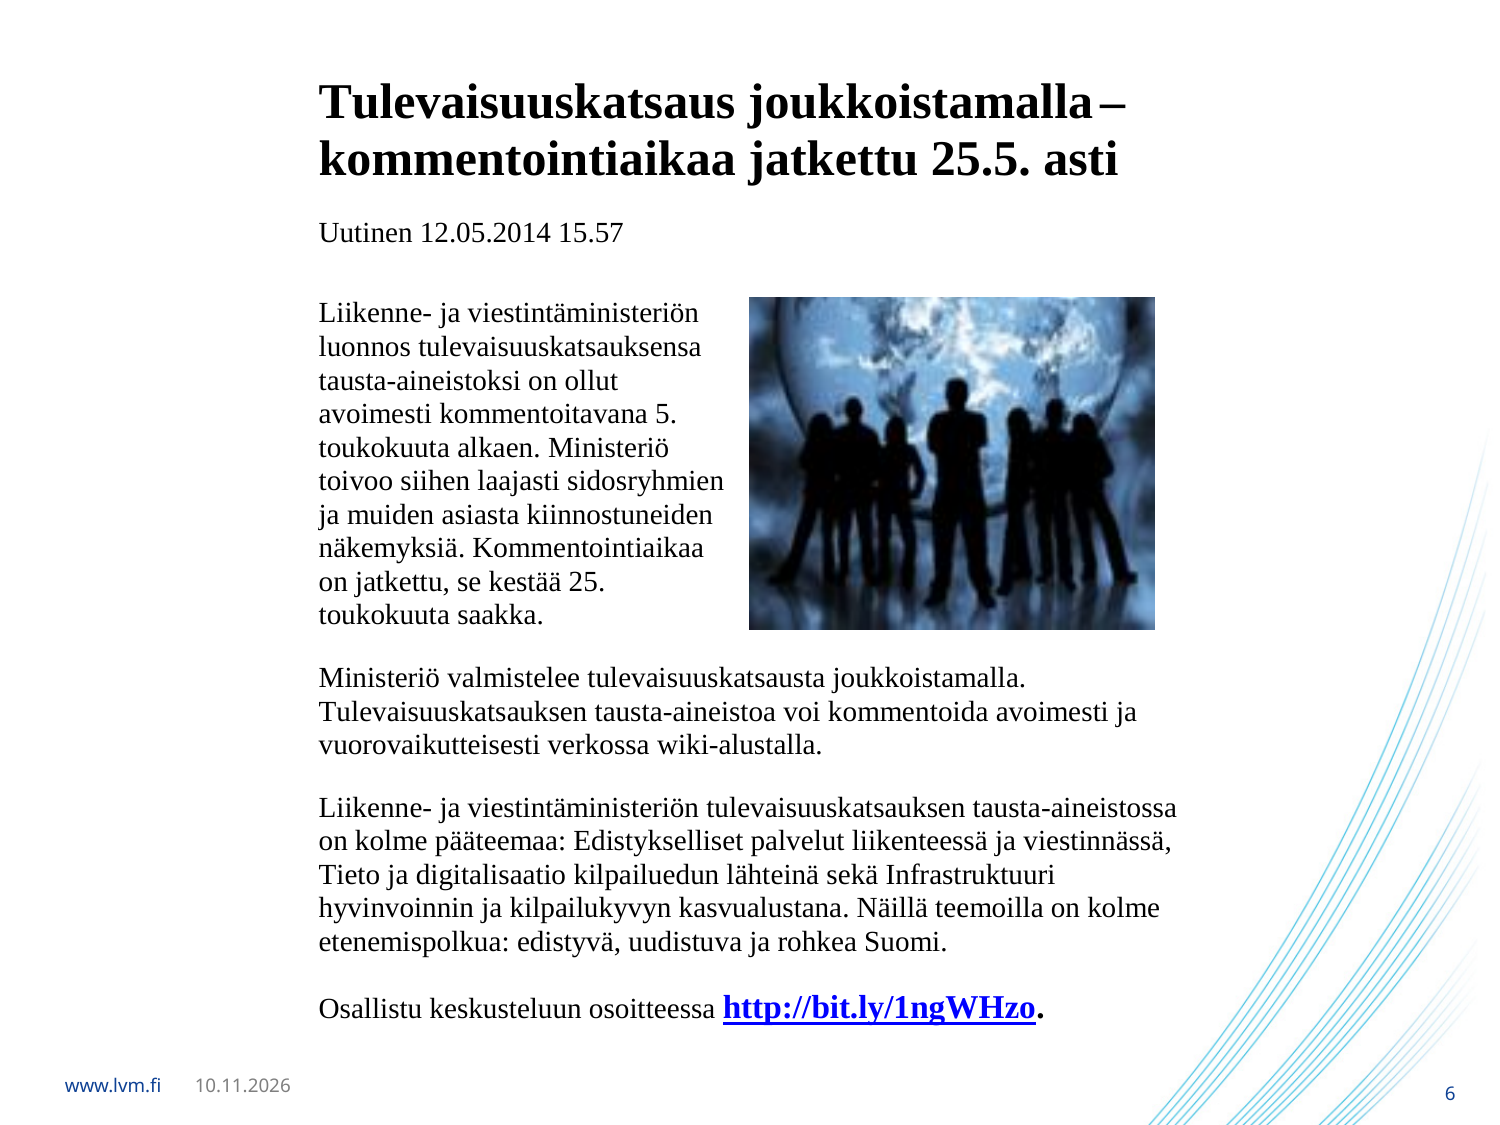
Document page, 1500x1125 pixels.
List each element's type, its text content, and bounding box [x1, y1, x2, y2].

picture [318, 71, 1494, 1125]
slide_number 6 [1316, 1073, 1471, 1119]
